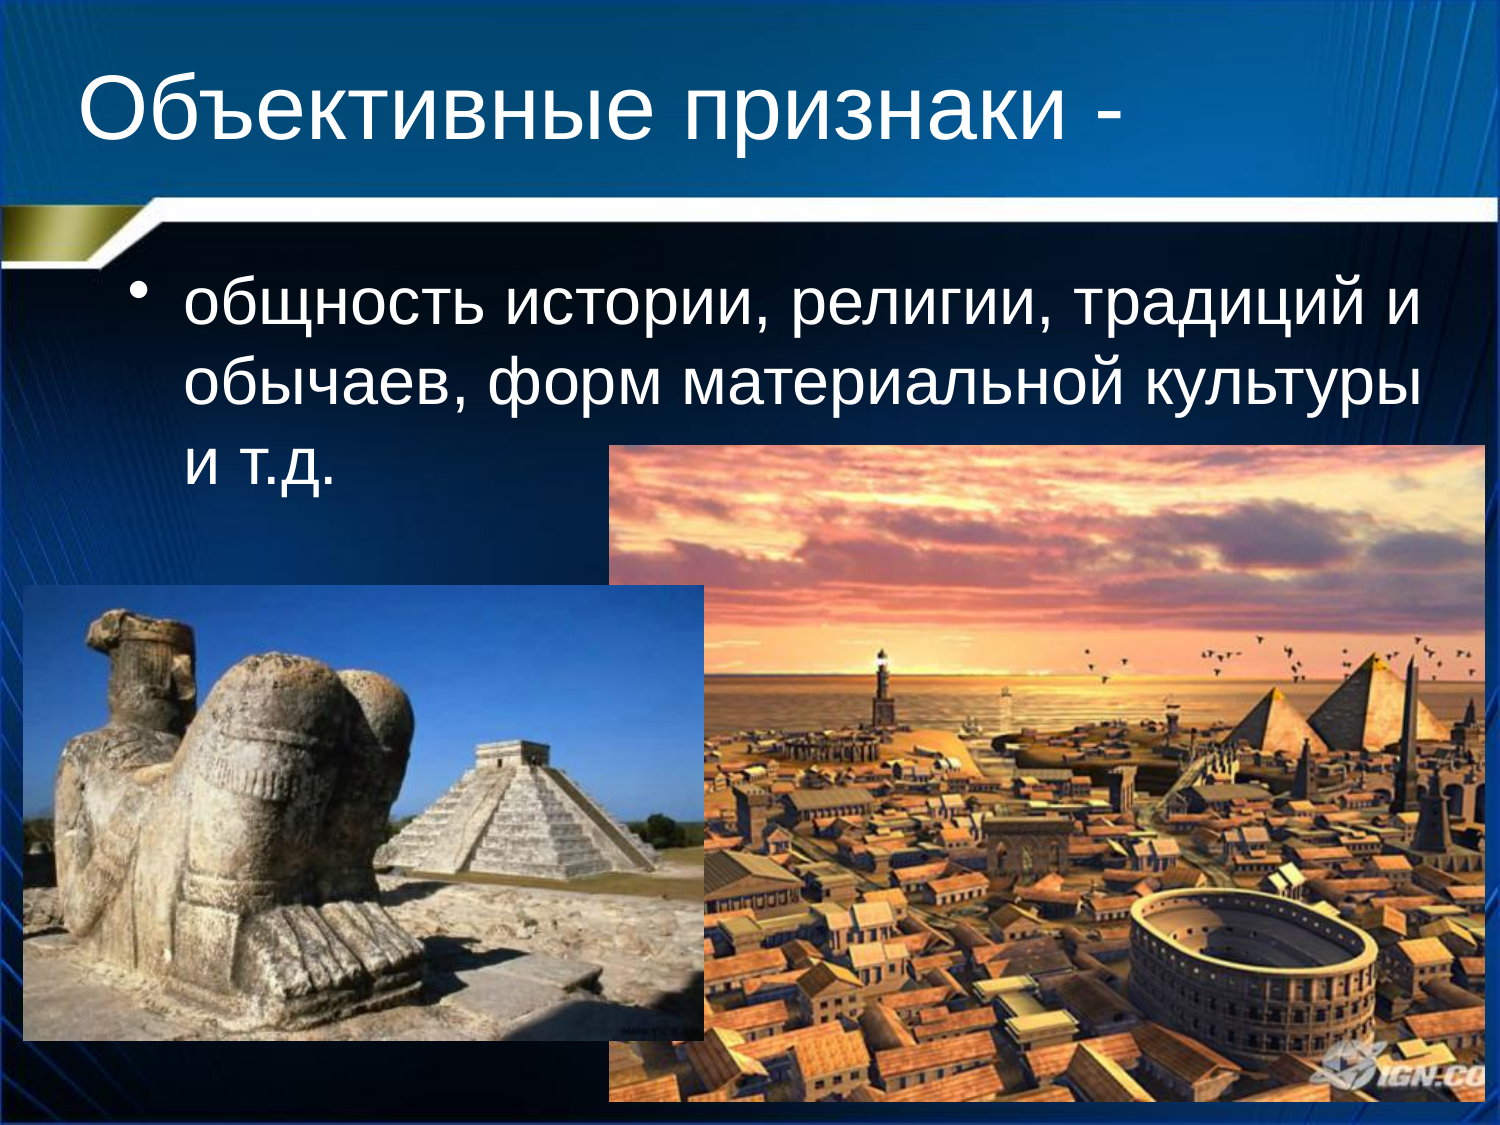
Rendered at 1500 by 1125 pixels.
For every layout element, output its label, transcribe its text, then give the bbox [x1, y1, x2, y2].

title Объективные признаки - [62, 0, 1451, 206]
list общность истории, религии, традиций и обычаев, форм материальной культуры и т.д. [112, 249, 1451, 516]
picture [0, 0, 1500, 1125]
